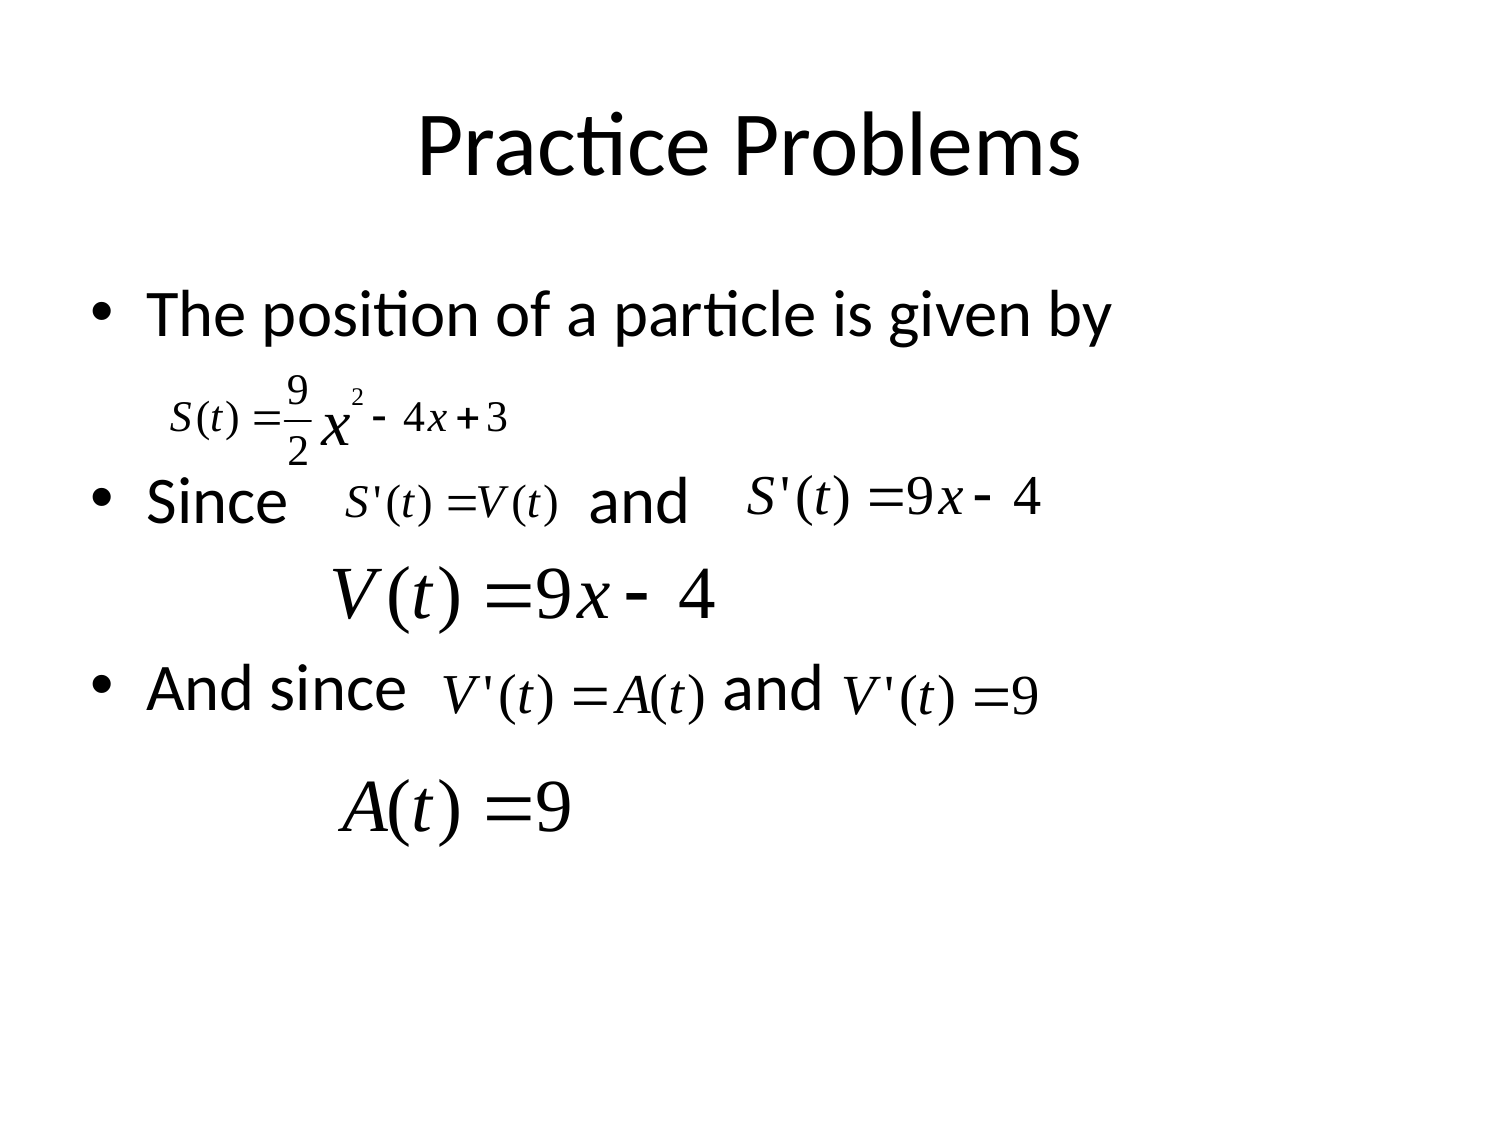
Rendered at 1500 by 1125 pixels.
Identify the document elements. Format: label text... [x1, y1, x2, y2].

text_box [324, 762, 588, 863]
title Practice Problems [75, 45, 1425, 233]
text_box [337, 474, 569, 538]
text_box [324, 549, 726, 651]
list The position of a particle is given by Since and And since and [75, 262, 1425, 1005]
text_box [162, 362, 513, 476]
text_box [737, 462, 1052, 538]
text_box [837, 662, 1051, 739]
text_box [437, 662, 715, 738]
